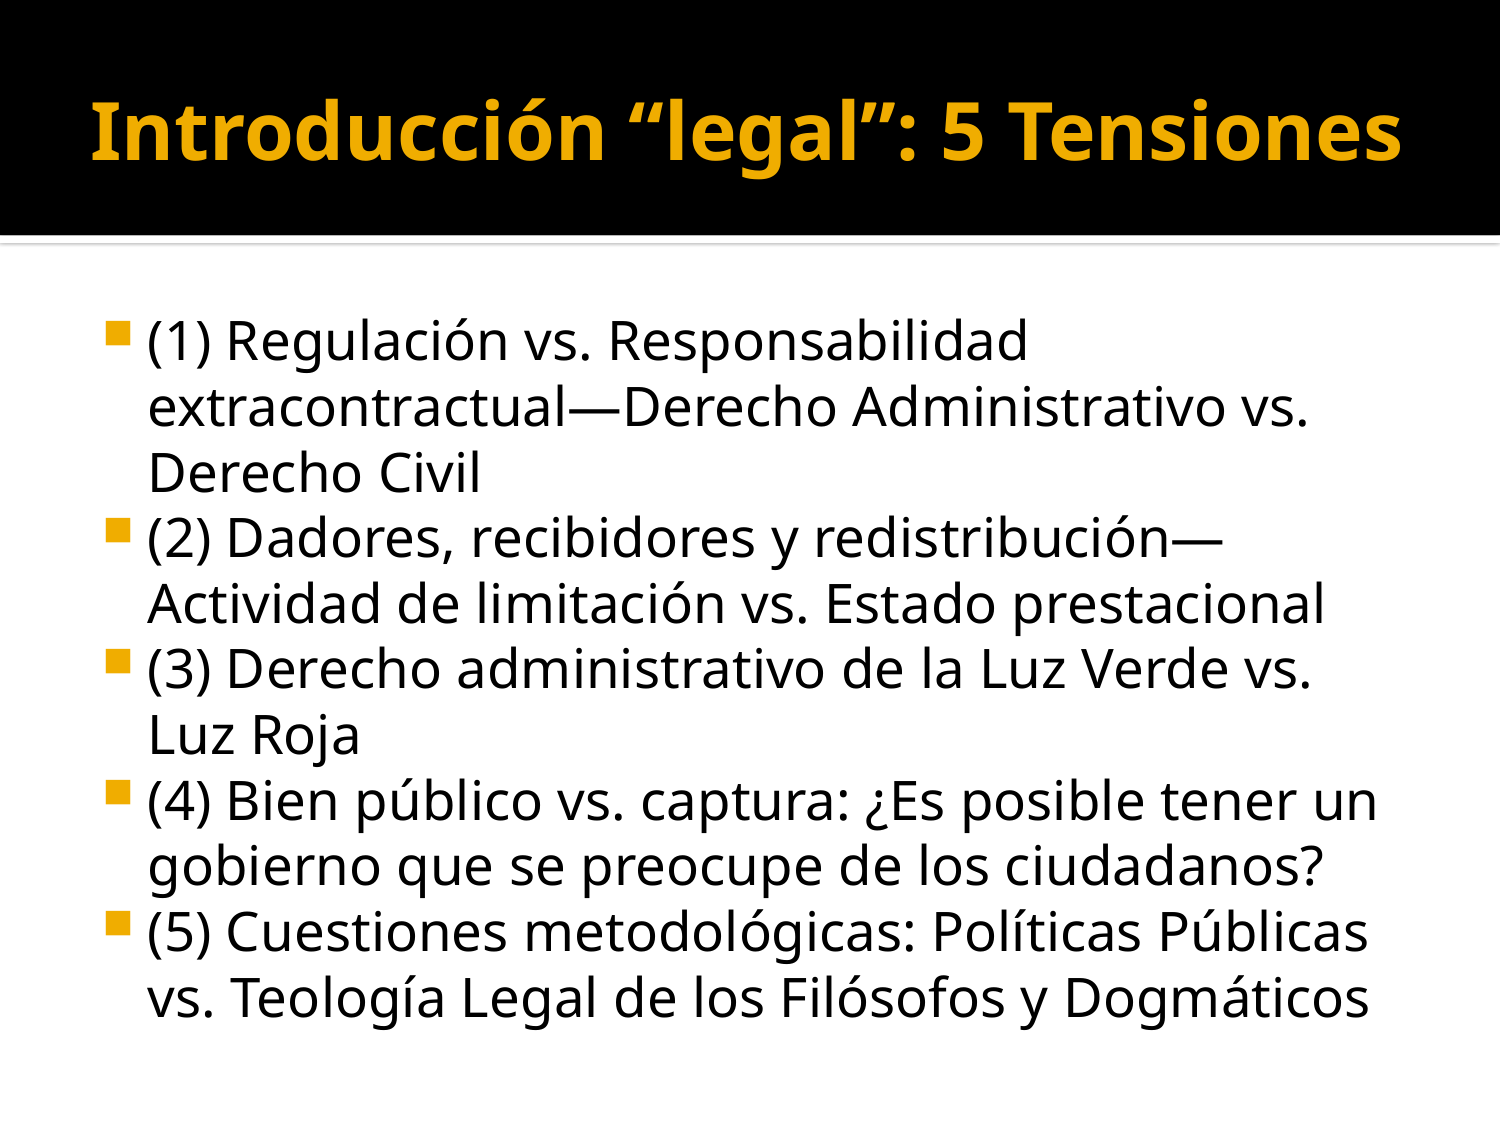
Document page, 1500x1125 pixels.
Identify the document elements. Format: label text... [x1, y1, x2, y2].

title Introducción “legal”: 5 Tensiones [75, 25, 1425, 231]
list (1) Regulación vs. Responsabilidad extracontractual—Derecho Administrativo vs. Derecho Civil (2) Dadores, recibidores y redistribución—Actividad de limitación vs. Estado prestacional (3) Derecho administrativo de la Luz Verde vs. Luz Roja (4) Bien público vs. captura: ¿Es posible tener un gobierno que se preocupe de los ciudadanos? (5) Cuestiones metodológicas: Políticas Públicas vs. Teología Legal de los Filósofos y Dogmáticos [75, 291, 1425, 1050]
